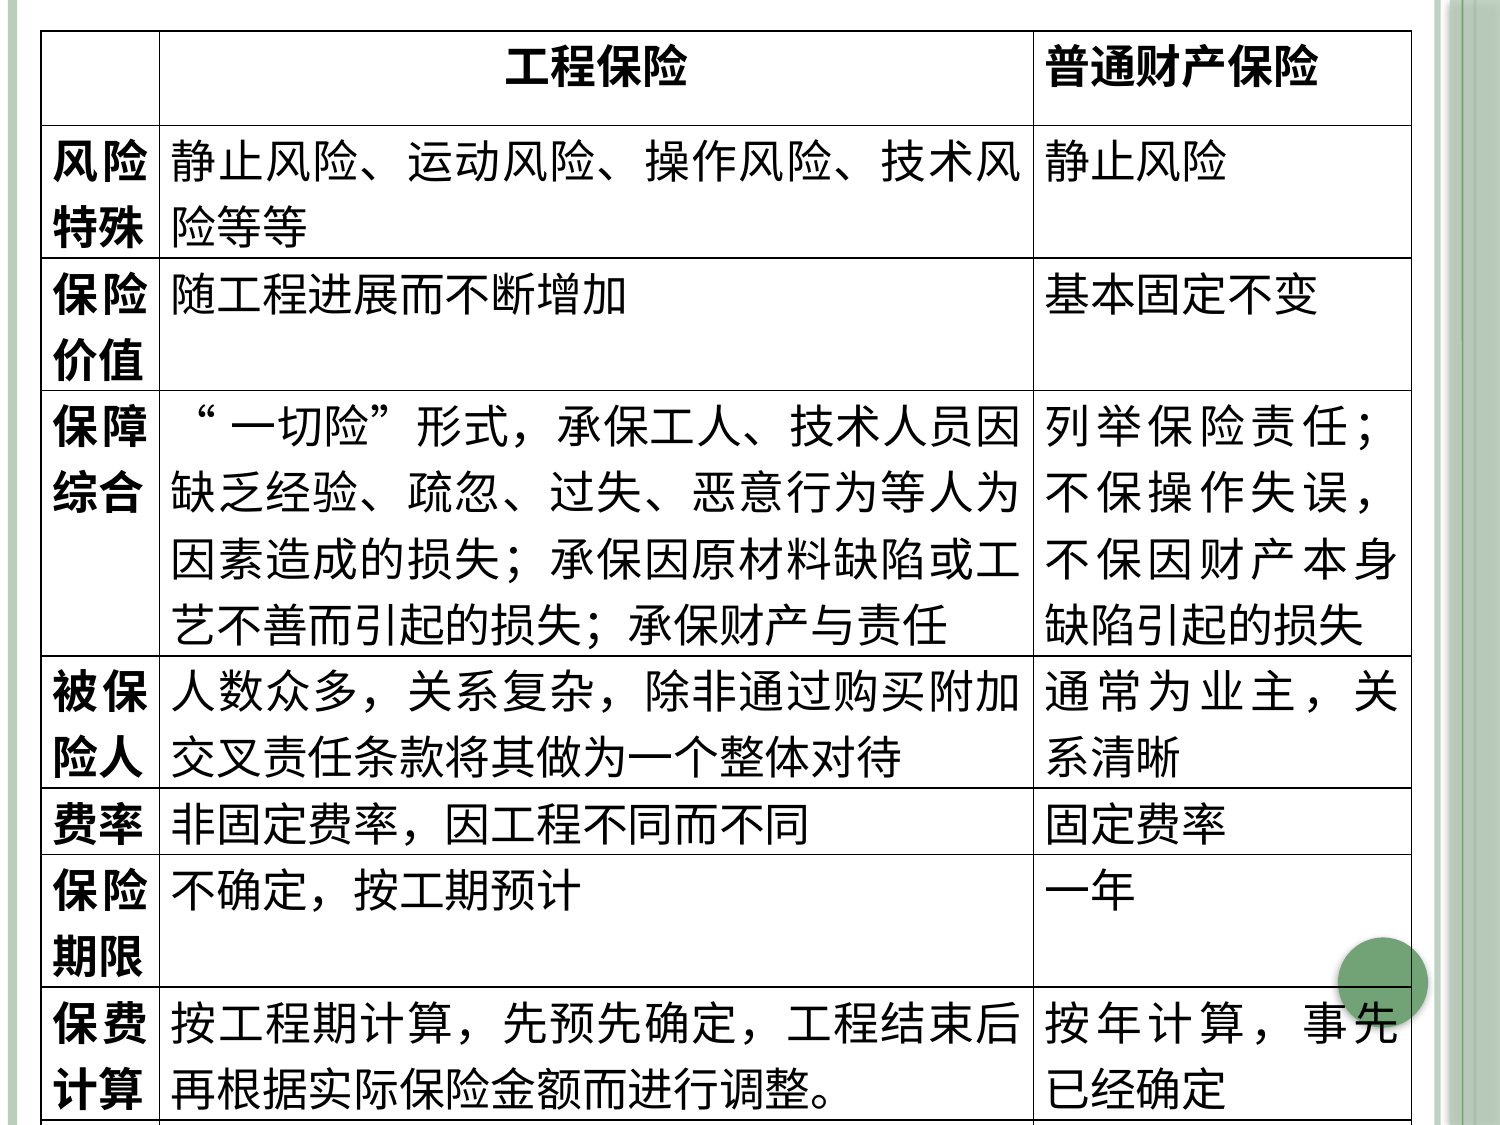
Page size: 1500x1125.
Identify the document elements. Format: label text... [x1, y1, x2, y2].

table_cell 固定费率 [1034, 789, 1411, 854]
table_cell 通常为业主，关系清晰 [1034, 657, 1411, 787]
table_cell 列举保险责任；不保操作失误，不保因财产本身缺陷引起的损失 [1034, 391, 1411, 655]
table_cell 风险特殊 [42, 126, 159, 257]
table_cell “一切险”形式，承保工人、技术人员因缺乏经验、疏忽、过失、恶意行为等人为因素造成的损失；承保因原材料缺陷或工艺不善而引起的损失；承保财产与责任 [160, 391, 1033, 655]
table_cell 保险期限 [42, 855, 159, 986]
table_cell 不确定，按工期预计 [160, 855, 1033, 986]
table_cell 按工程期计算，先预先确定，工程结束后再根据实际保险金额而进行调整。 [160, 988, 1033, 1119]
table_cell 可每年续保 [1034, 1121, 1411, 1125]
table_cell 一年 [1034, 855, 1411, 986]
table_cell 随工程进展而不断增加 [160, 259, 1033, 390]
table_header 普通财产保险 [1034, 32, 1411, 125]
table_cell 被保险人 [42, 657, 159, 787]
table_cell 保障综合 [42, 391, 159, 655]
table_cell 保费计算 [42, 988, 159, 1119]
table_cell 基本固定不变 [1034, 259, 1411, 390]
table_cell 静止风险、运动风险、操作风险、技术风险等等 [160, 126, 1033, 257]
table_header 工程保险 [160, 32, 1033, 125]
table_cell 不能续保，在工程完毕交付使用后结束 [160, 1121, 1033, 1125]
table_header [42, 32, 159, 125]
table_cell 费率 [42, 789, 159, 854]
table_cell 续保 [42, 1121, 159, 1125]
table_cell 非固定费率，因工程不同而不同 [160, 789, 1033, 854]
table_cell 按年计算，事先已经确定 [1034, 988, 1411, 1119]
table_cell 保险价值 [42, 259, 159, 390]
table_cell 人数众多，关系复杂，除非通过购买附加交叉责任条款将其做为一个整体对待 [160, 657, 1033, 787]
table_cell 静止风险 [1034, 126, 1411, 257]
